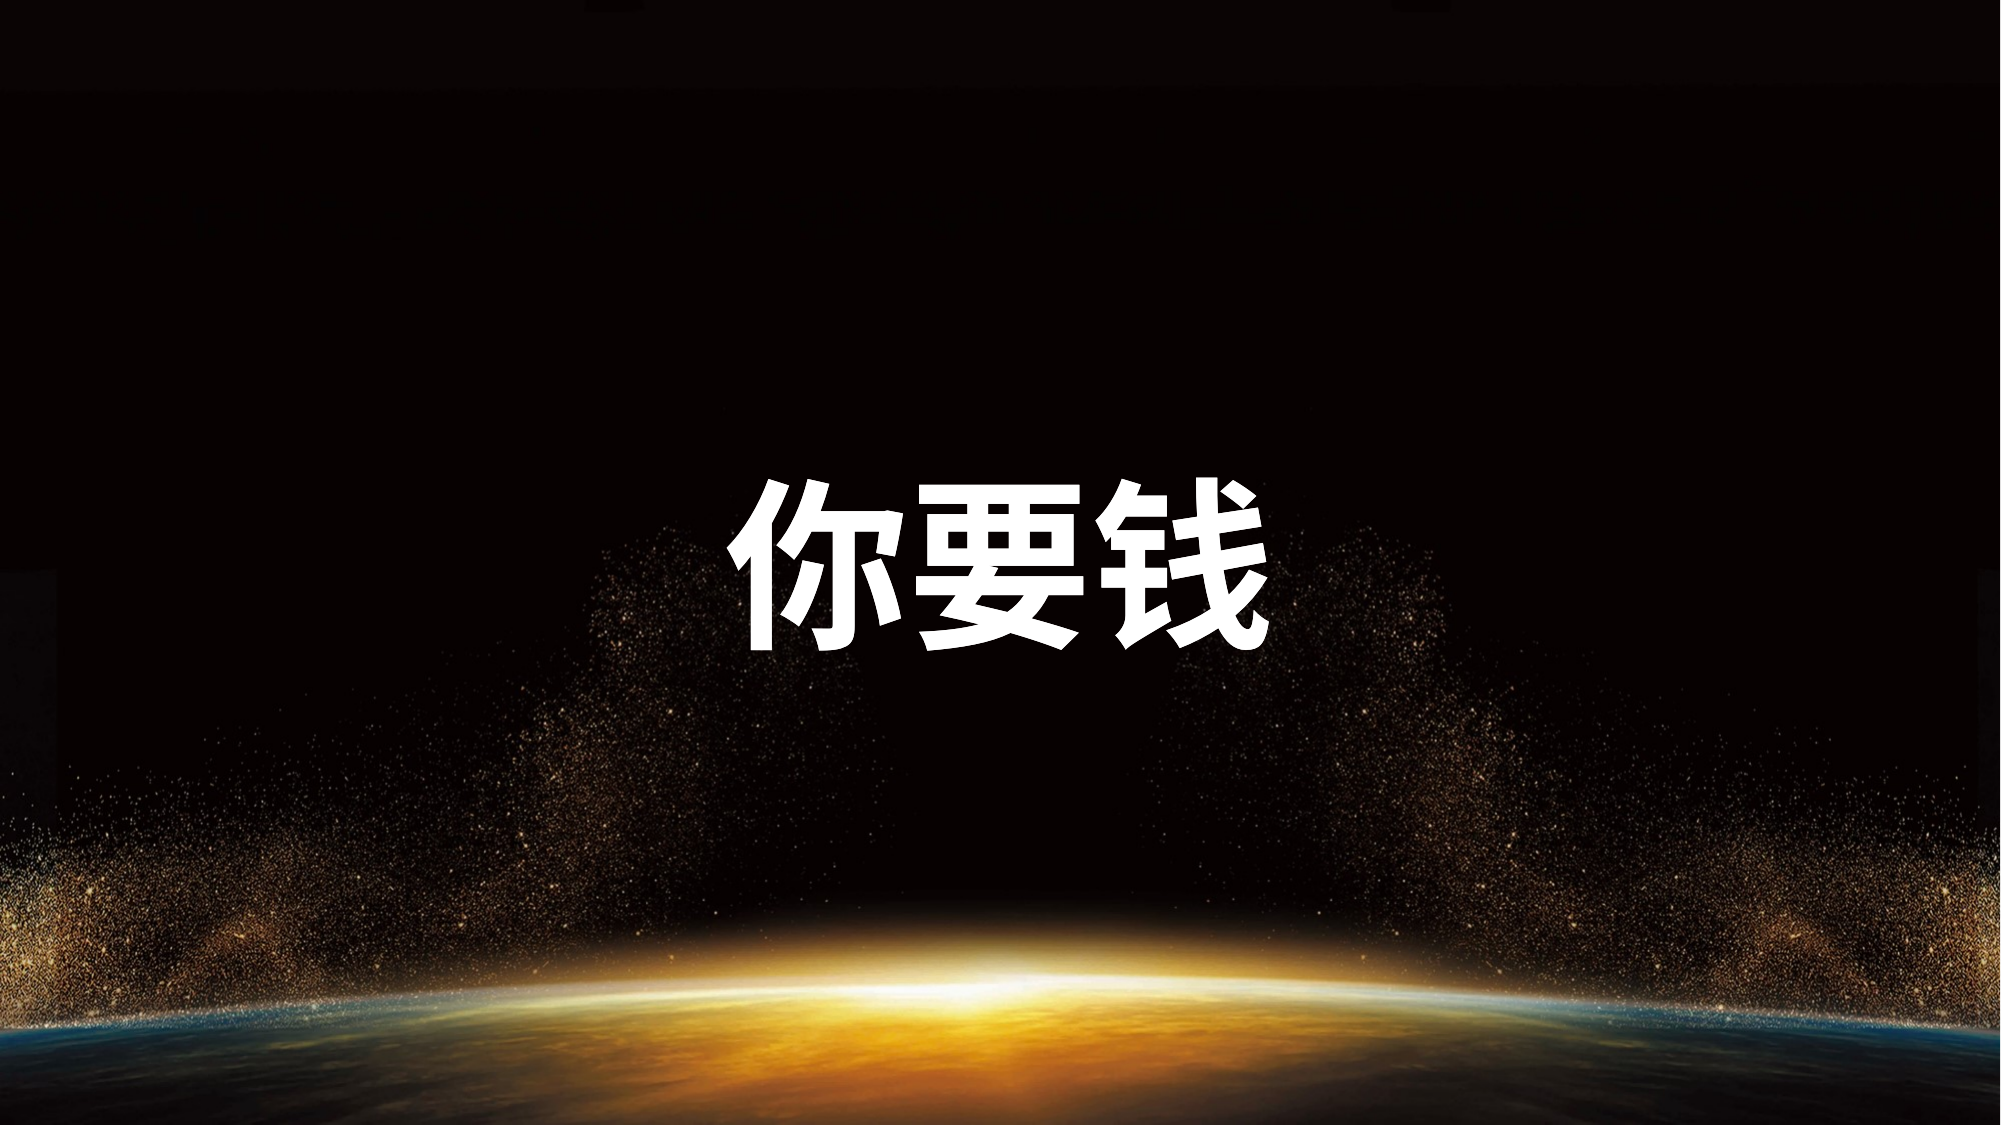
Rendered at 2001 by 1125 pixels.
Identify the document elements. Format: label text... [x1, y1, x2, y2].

text_box 你要钱 [710, 443, 1290, 679]
picture [0, 0, 2001, 1125]
